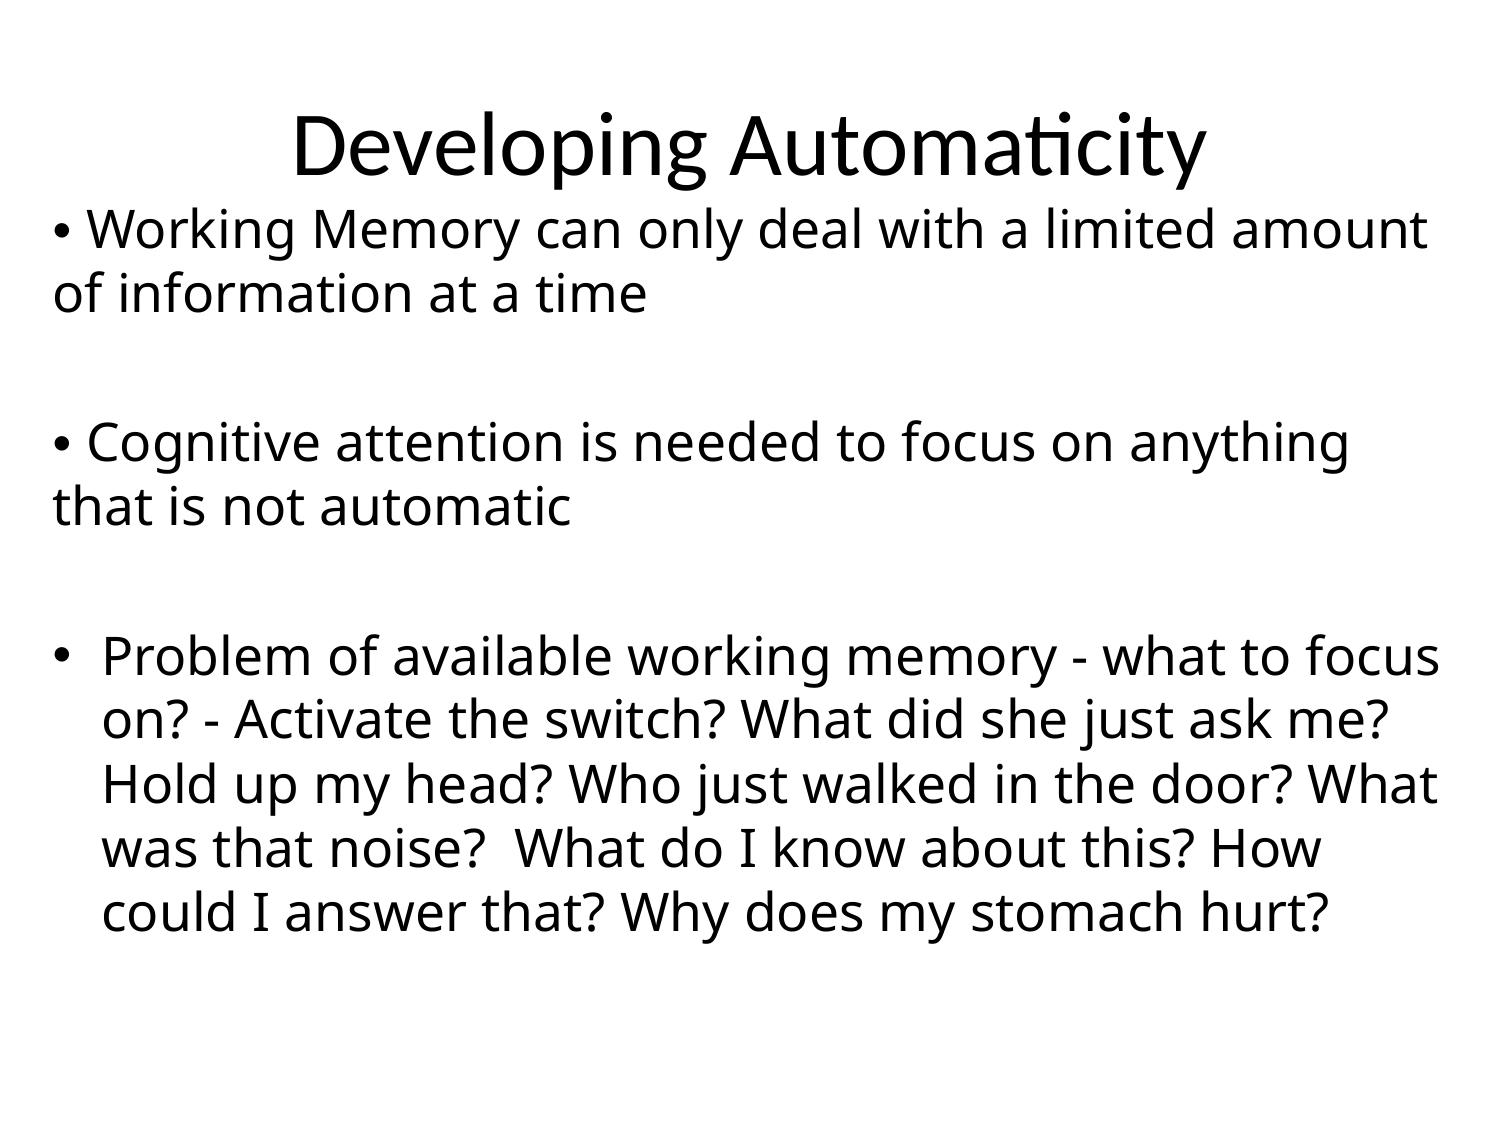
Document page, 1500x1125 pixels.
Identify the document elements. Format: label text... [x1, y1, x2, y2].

list • Working Memory can only deal with a limited amount of information at a time • Cognitive attention is needed to focus on anything that is not automatic Problem of available working memory - what to focus on? - Activate the switch? What did she just ask me? Hold up my head? Who just walked in the door? What was that noise? What do I know about this? How could I answer that? Why does my stomach hurt? [37, 187, 1463, 1005]
title Developing Automaticity [75, 45, 1425, 187]
